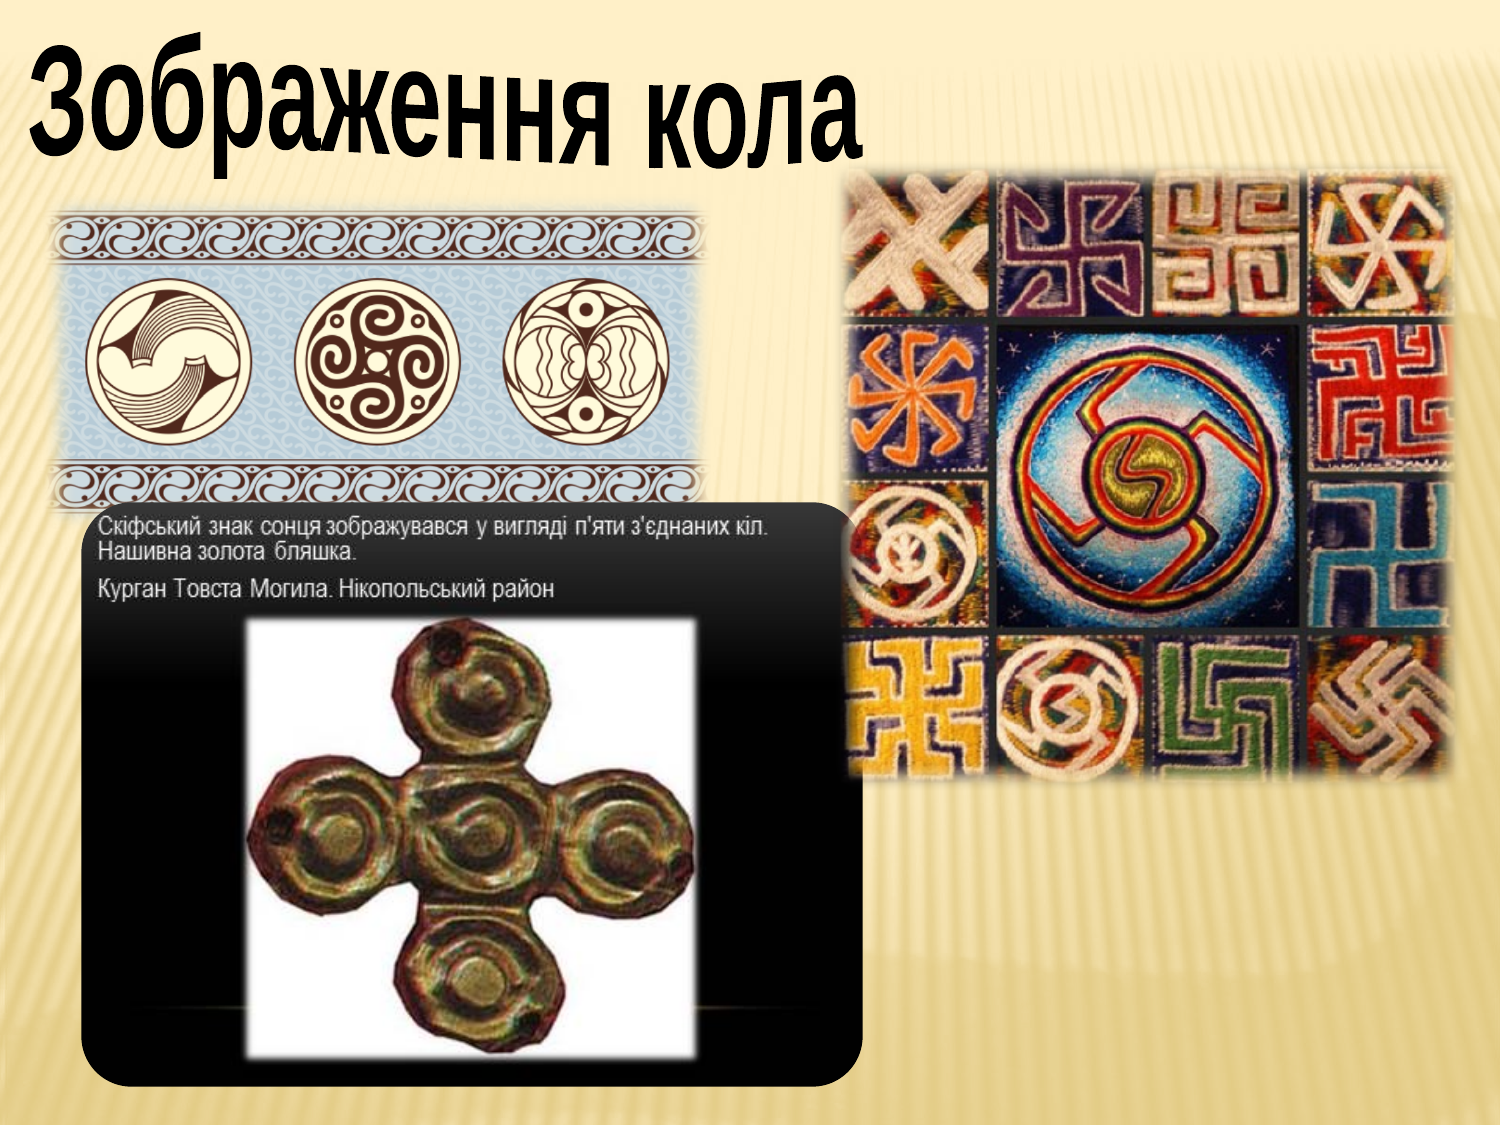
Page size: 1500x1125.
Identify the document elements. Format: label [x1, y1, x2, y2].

picture [43, 194, 863, 1087]
picture [832, 160, 1463, 792]
